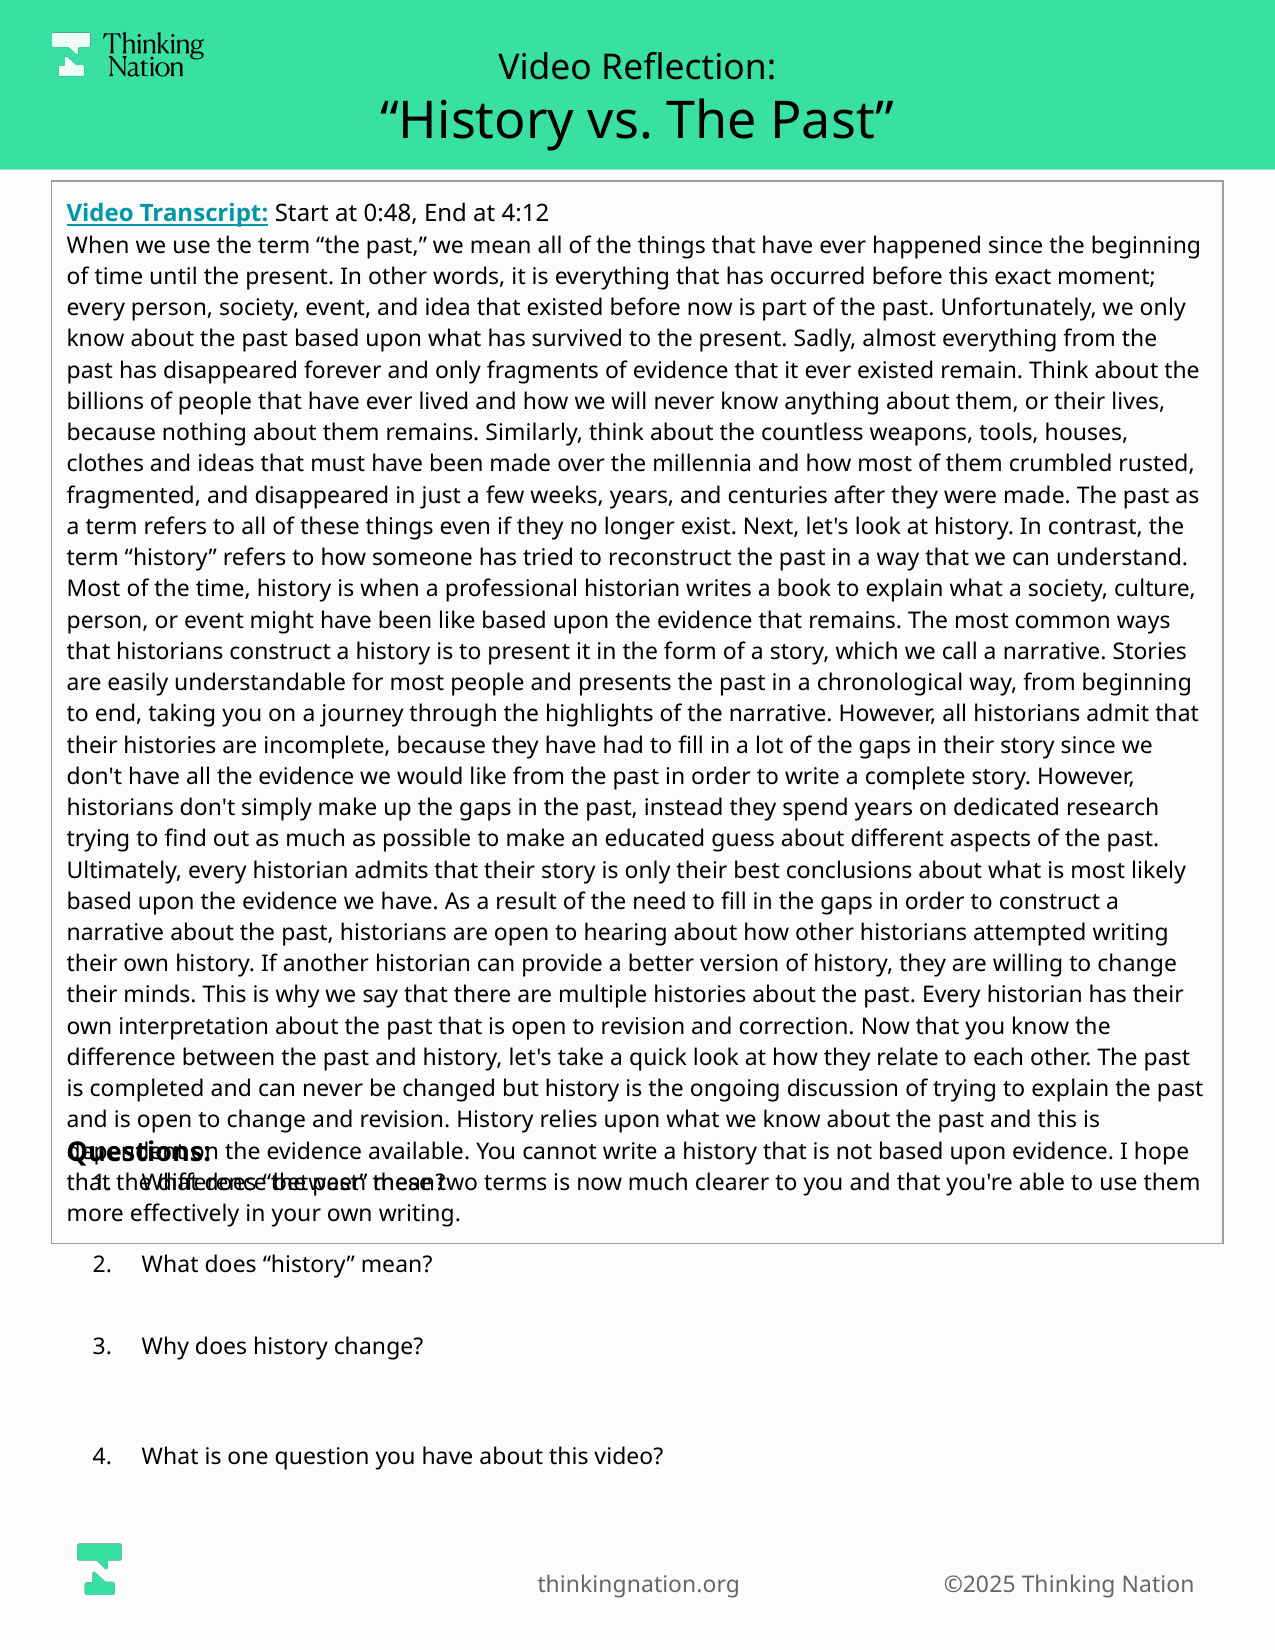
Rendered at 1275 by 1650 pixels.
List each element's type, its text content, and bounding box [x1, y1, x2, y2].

text_box Video Reflection: “History vs. The Past” [0, 0, 1275, 170]
text_box thinkingnation.org [488, 1567, 790, 1605]
picture [63, 1533, 135, 1605]
picture [35, 17, 210, 91]
text_box Questions: What does “the past” mean? What does “history” mean? Why does history change? What is one question you have about this video? [51, 1119, 1224, 1567]
text_box ©2025 Thinking Nation [909, 1567, 1211, 1605]
table_header Video Transcript: Start at 0:48, End at 4:12 When we use the term “the past,” we mean all of the things that have ever happened since the beginning of time until the present. In other words, it is everything that has occurred before this exact moment; every person, society, event, and idea that existed before now is part of the past. Unfortunately, we only know about the past based upon what has survived to the present. Sadly, almost everything from the past has disappeared forever and only fragments of evidence that it ever existed remain. Think about the billions of people that have ever lived and how we will never know anything about them, or their lives, because nothing about them remains. Similarly, think about the countless weapons, tools, houses, clothes and ideas that must have been made over the millennia and how most of them crumbled rusted, fragmented, and disappeared in just a few weeks, years, and centuries after they were made. The past as a term refers to all of these things even if they no longer exist. Next, let's look at history. In contrast, the term “history” refers to how someone has tried to reconstruct the past in a way that we can understand. Most of the time, history is when a professional historian writes a book to explain what a society, culture, person, or event might have been like based upon the evidence that remains. The most common ways that historians construct a history is to present it in the form of a story, which we call a narrative. Stories are easily understandable for most people and presents the past in a chronological way, from beginning to end, taking you on a journey through the highlights of the narrative. However, all historians admit that their histories are incomplete, because they have had to fill in a lot of the gaps in their story since we don't have all the evidence we would like from the past in order to write a complete story. However, historians don't simply make up the gaps in the past, instead they spend years on dedicated research trying to find out as much as possible to make an educated guess about different aspects of the past. Ultimately, every historian admits that their story is only their best conclusions about what is most likely based upon the evidence we have. As a result of the need to fill in the gaps in order to construct a narrative about the past, historians are open to hearing about how other historians attempted writing their own history. If another historian can provide a better version of history, they are willing to change their minds. This is why we say that there are multiple histories about the past. Every historian has their own interpretation about the past that is open to revision and correction. Now that you know the difference between the past and history, let's take a quick look at how they relate to each other. The past is completed and can never be changed but history is the ongoing discussion of trying to explain the past and is open to change and revision. History relies upon what we know about the past and this is dependent on the evidence available. You cannot write a history that is not based upon evidence. I hope that the difference between these two terms is now much clearer to you and that you're able to use them more effectively in your own writing. [52, 182, 1222, 1119]
